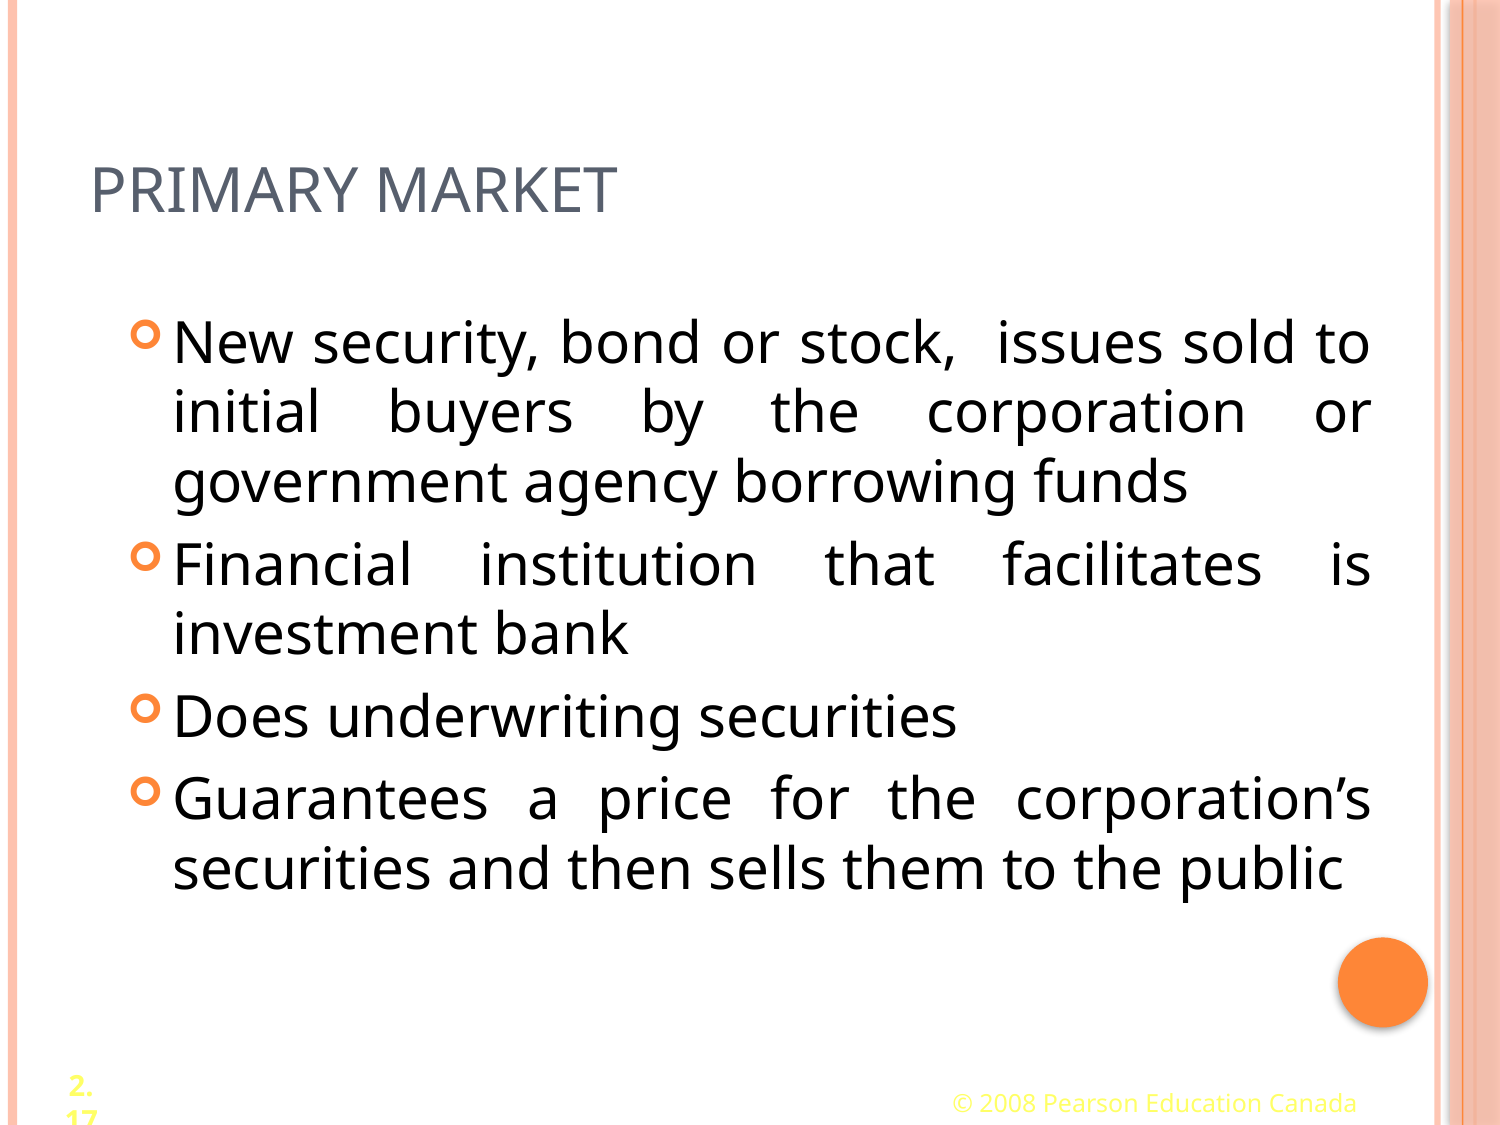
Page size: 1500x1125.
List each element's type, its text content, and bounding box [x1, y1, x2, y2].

slide_number 2.17 [37, 1050, 125, 1125]
title Primary market [75, 45, 1300, 233]
list New security, bond or stock, issues sold to initial buyers by the corporation or government agency borrowing funds Financial institution that facilitates is investment bank Does underwriting securities Guarantees a price for the corporation’s securities and then sells them to the public [112, 224, 1388, 975]
footer © 2008 Pearson Education Canada [937, 1050, 1463, 1125]
